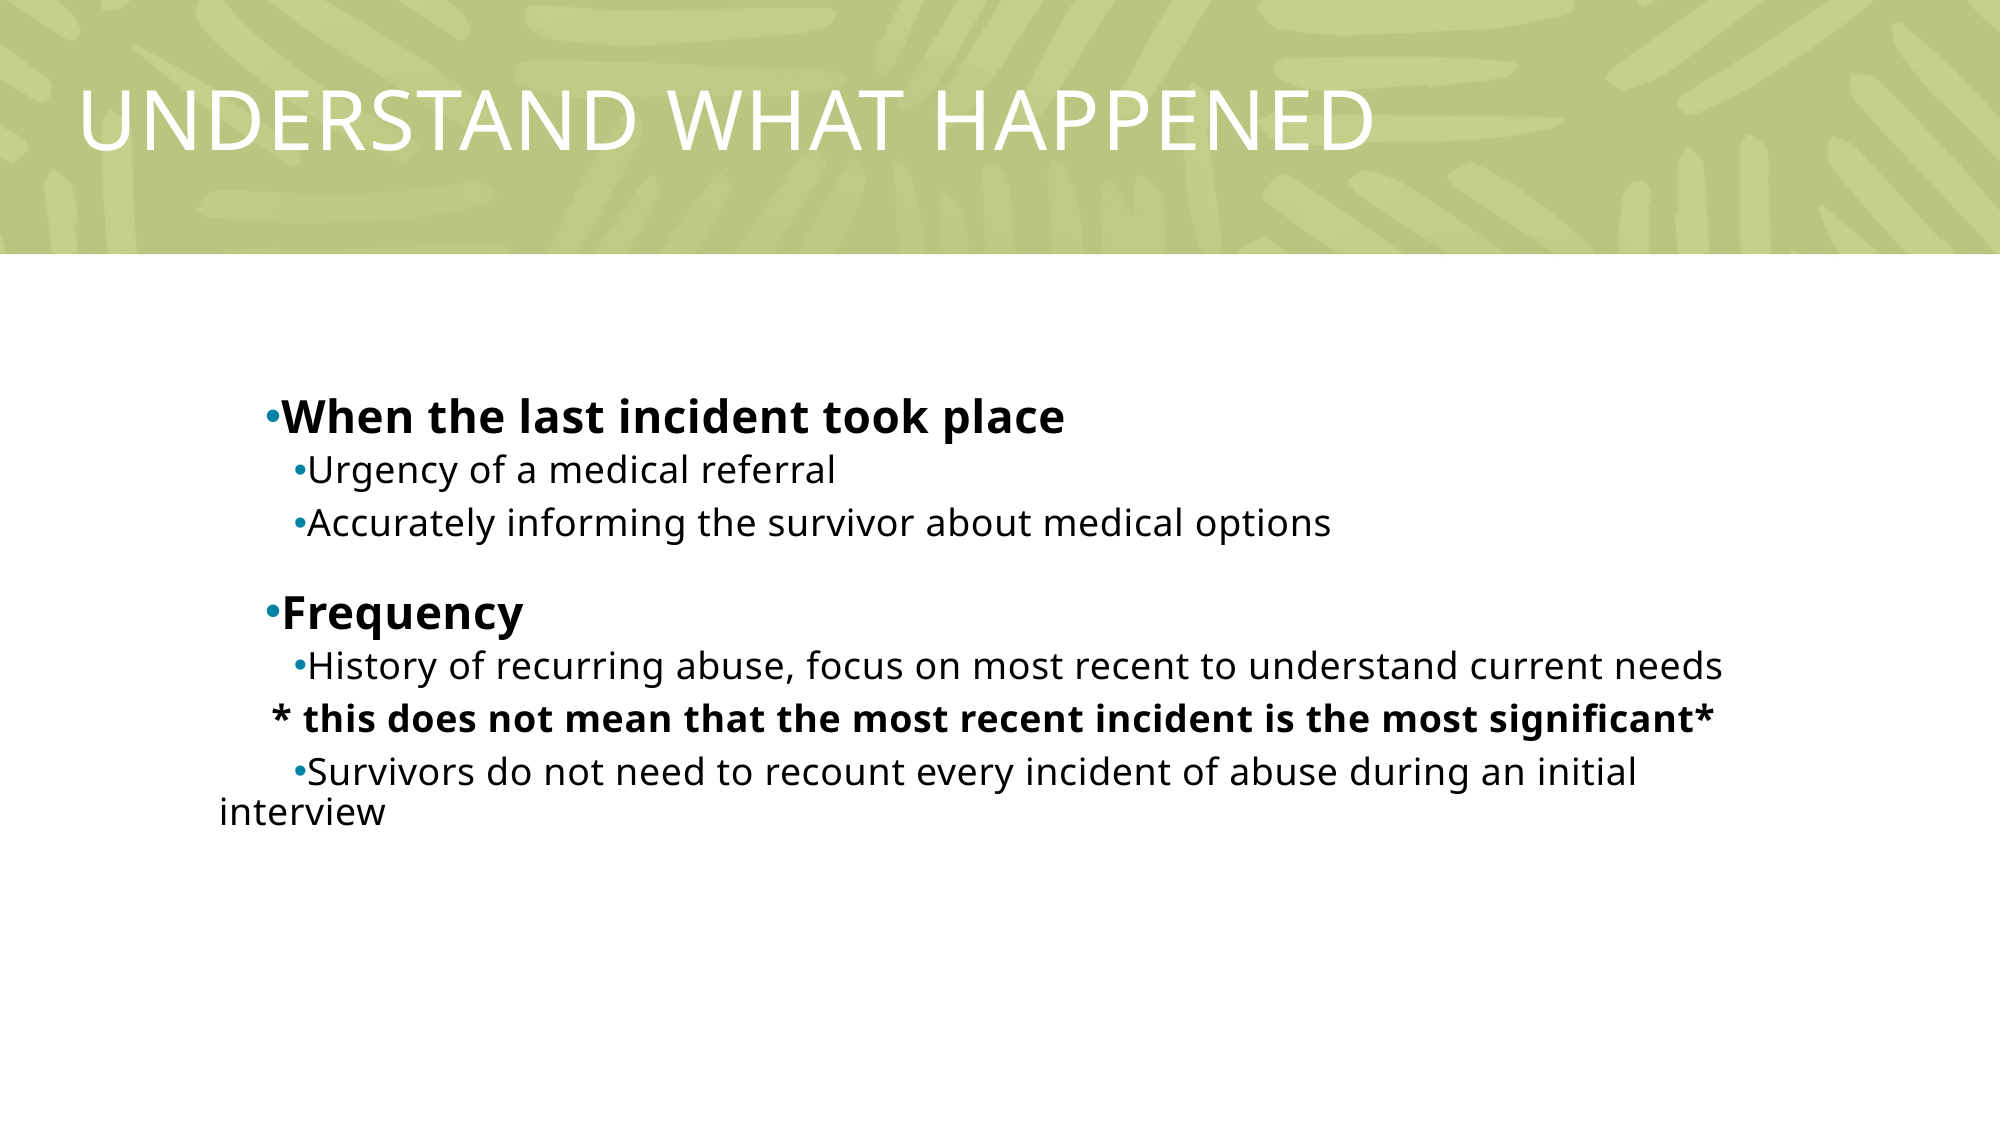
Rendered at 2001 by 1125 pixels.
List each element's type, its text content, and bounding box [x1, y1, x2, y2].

list When the last incident took place Urgency of a medical referral Accurately informing the survivor about medical options Frequency History of recurring abuse, focus on most recent to understand current needs * this does not mean that the most recent incident is the most significant* Survivors do not need to recount every incident of abuse during an initial interview [167, 374, 1763, 1036]
title UNDERSTAND WHAT HAPPENED [61, 33, 1938, 220]
picture [0, 0, 2000, 1125]
